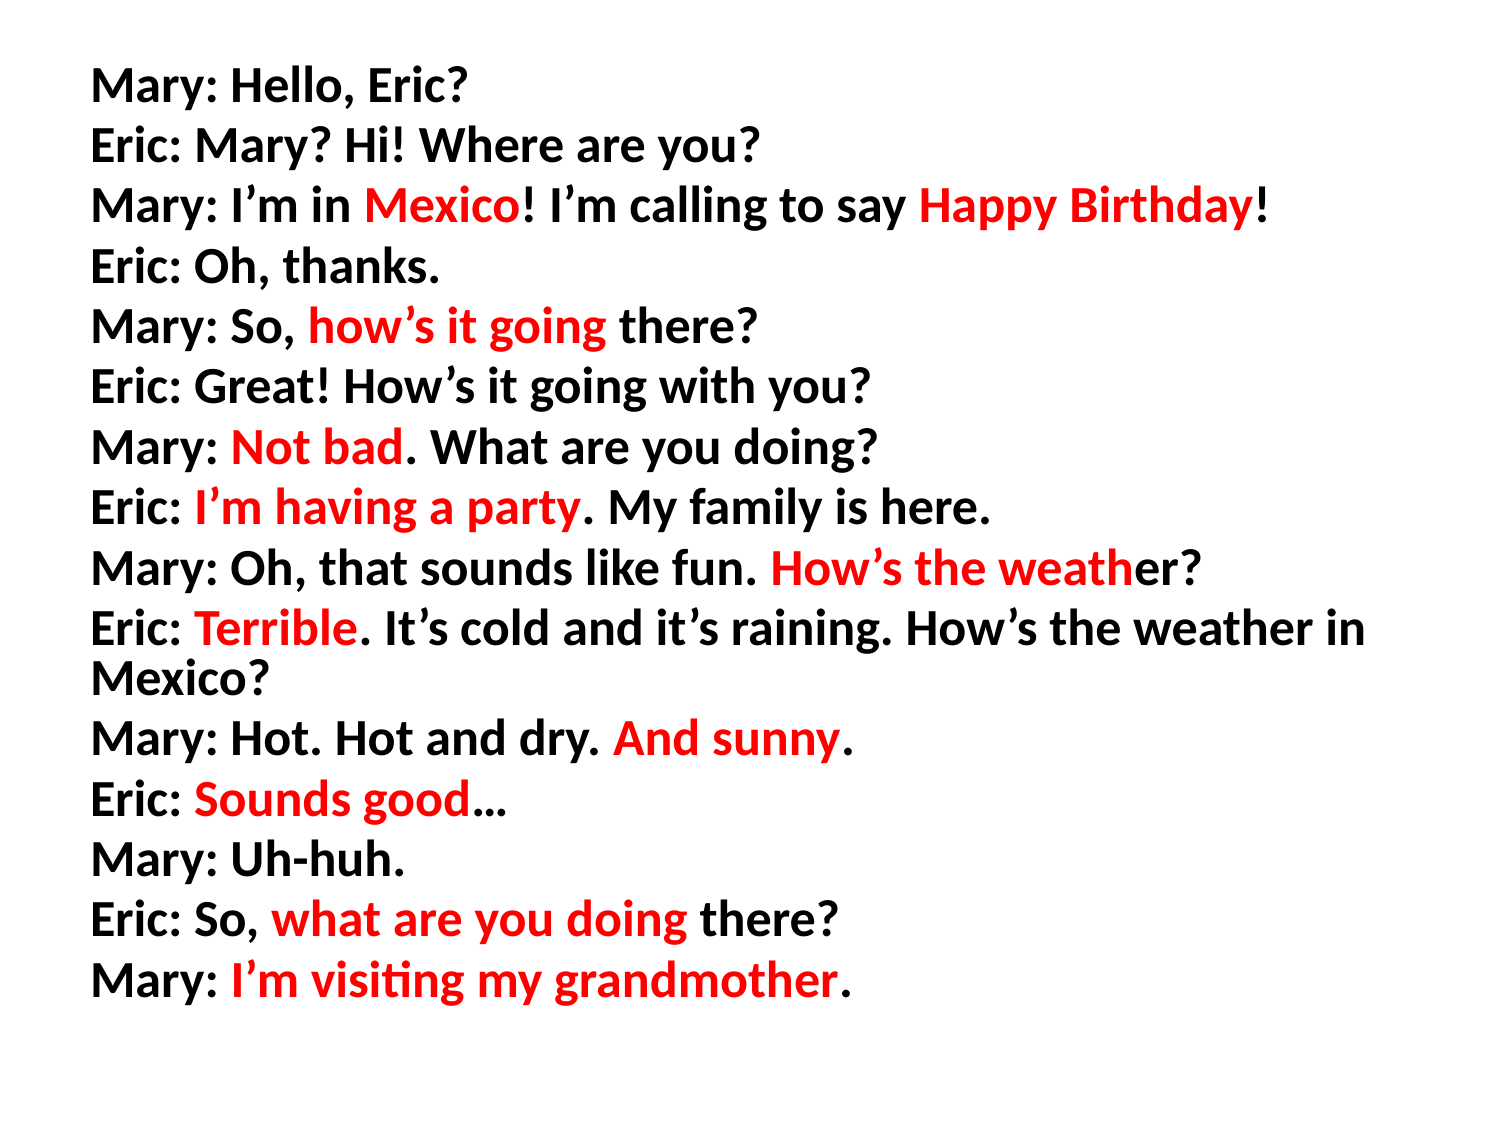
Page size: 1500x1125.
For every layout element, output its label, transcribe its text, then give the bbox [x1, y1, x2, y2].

list Mary: Hello, Eric? Eric: Mary? Hi! Where are you? Mary: I’m in Mexico! I’m calling to say Happy Birthday! Eric: Oh, thanks. Mary: So, how’s it going there? Eric: Great! How’s it going with you? Mary: Not bad. What are you doing? Eric: I’m having a party. My family is here. Mary: Oh, that sounds like fun. How’s the weather? Eric: Terrible. It’s cold and it’s raining. How’s the weather in Mexico? Mary: Hot. Hot and dry. And sunny. Eric: Sounds good… Mary: Uh-huh. Eric: So, what are you doing there? Mary: I’m visiting my grandmother. [75, 54, 1425, 1094]
